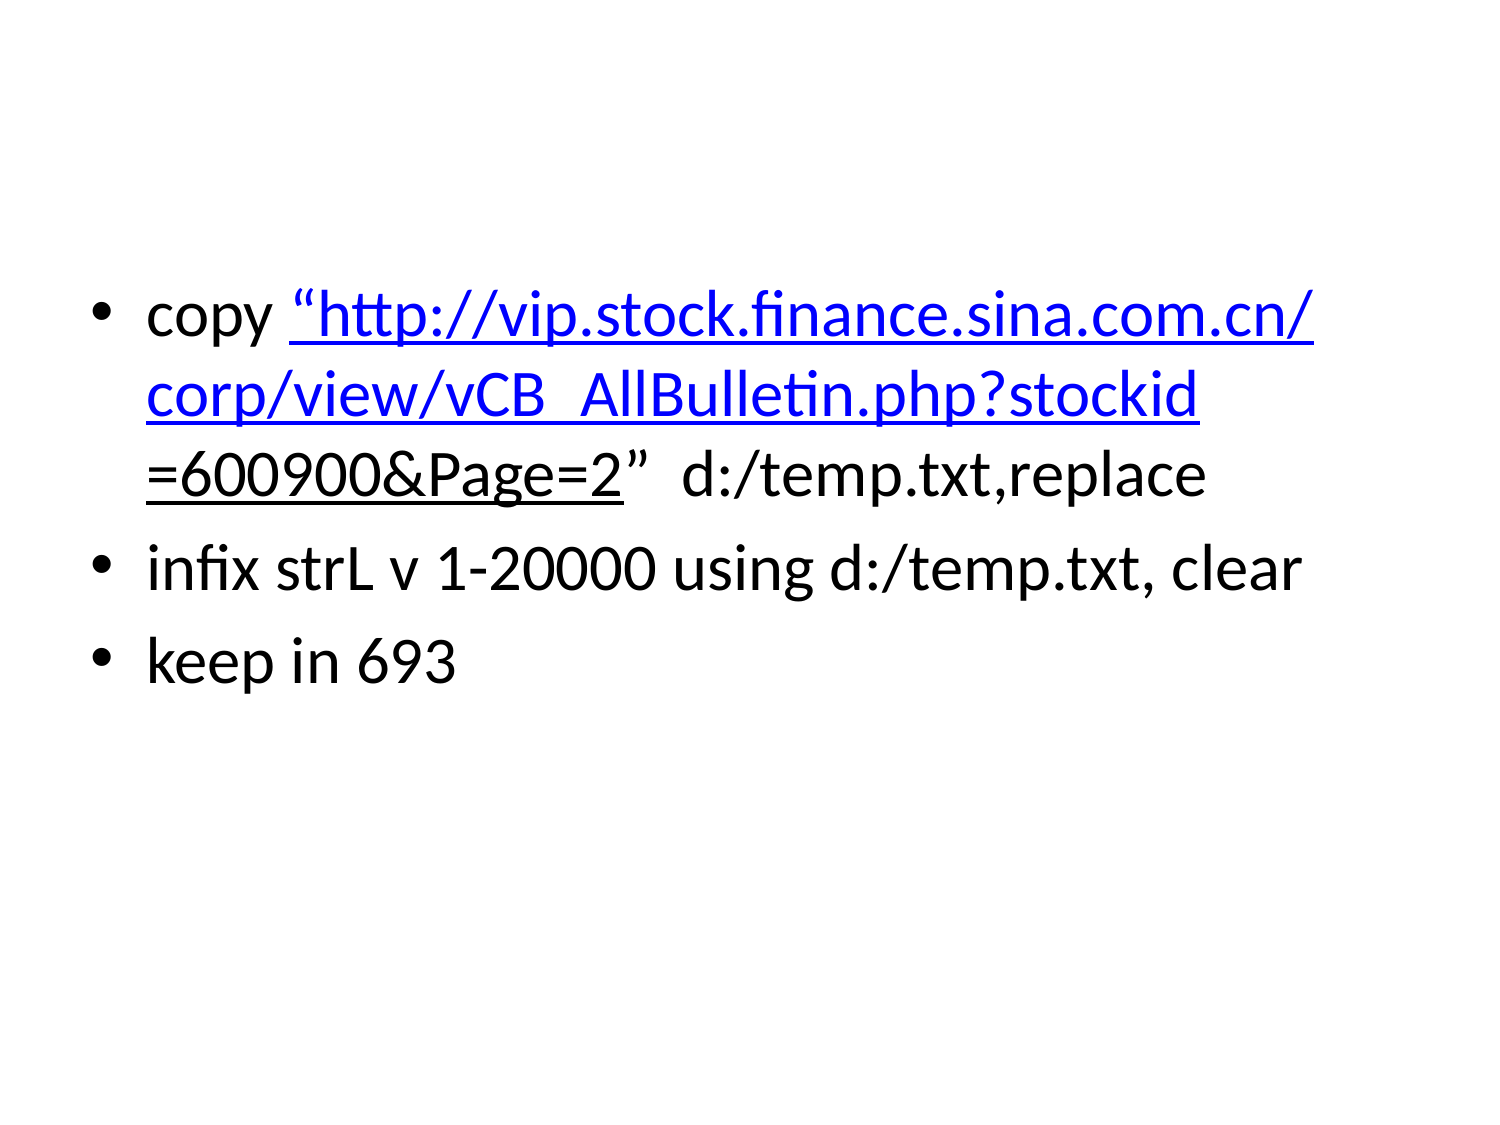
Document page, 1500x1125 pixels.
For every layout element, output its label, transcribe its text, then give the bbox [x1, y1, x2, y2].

list copy “http://vip.stock.finance.sina.com.cn/corp/view/vCB_AllBulletin.php?stockid=600900&Page=2” d:/temp.txt,replace infix strL v 1-20000 using d:/temp.txt, clear keep in 693 [75, 262, 1425, 1005]
